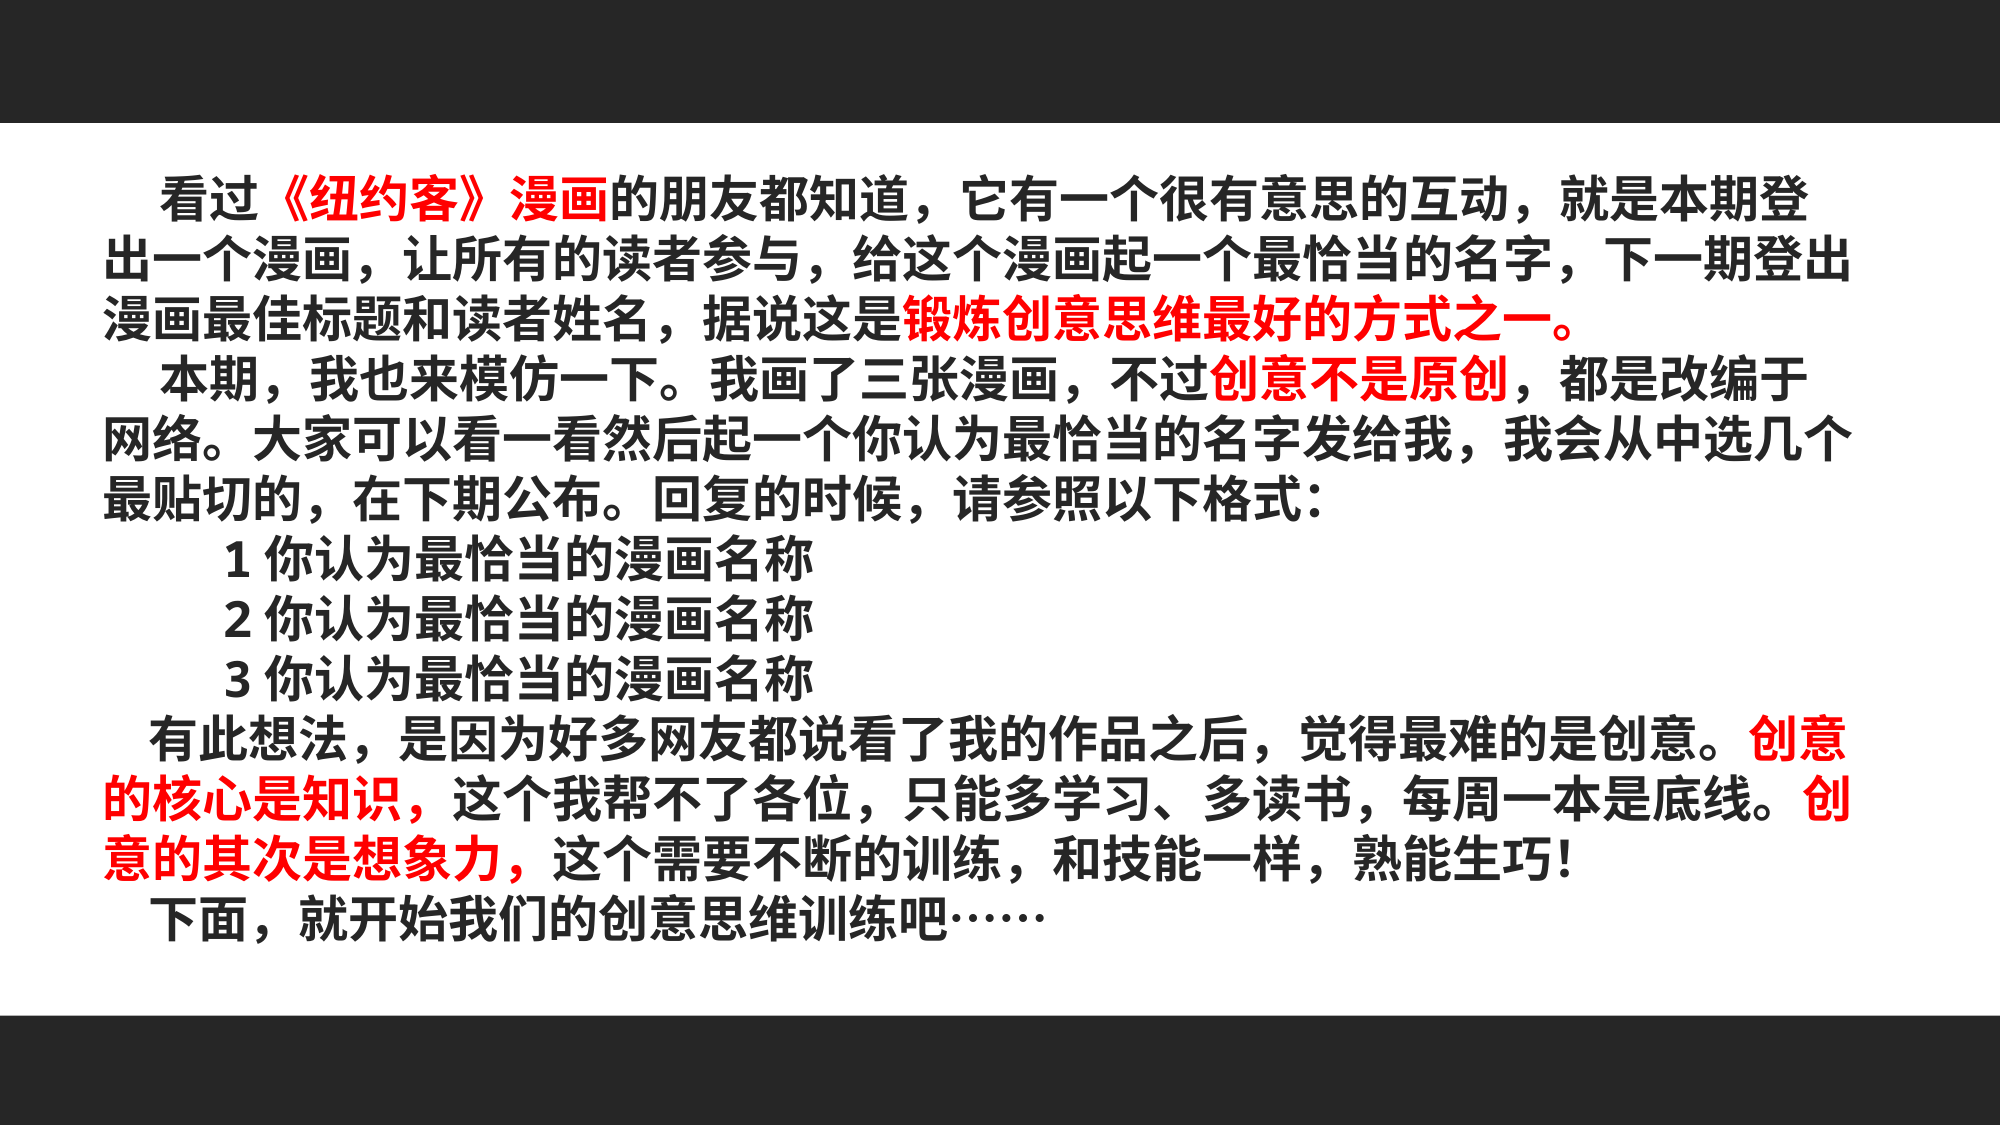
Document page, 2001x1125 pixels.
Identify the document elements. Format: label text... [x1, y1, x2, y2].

text_box [0, 0, 2000, 124]
text_box [0, 1015, 2000, 1125]
text_box 看过《纽约客》漫画的朋友都知道，它有一个很有意思的互动，就是本期登出一个漫画，让所有的读者参与，给这个漫画起一个最恰当的名字，下一期登出漫画最佳标题和读者姓名，据说这是锻炼创意思维最好的方式之一。 本期，我也来模仿一下。我画了三张漫画，不过创意不是原创，都是改编于网络。大家可以看一看然后起一个你认为最恰当的名字发给我，我会从中选几个最贴切的，在下期公布。回复的时候，请参照以下格式： 1你认为最恰当的漫画名称 2你认为最恰当的漫画名称 3你认为最恰当的漫画名称 有此想法，是因为好多网友都说看了我的作品之后，觉得最难的是创意。创意的核心是知识，这个我帮不了各位，只能多学习、多读书，每周一本是底线。创意的其次是想象力，这个需要不断的训练，和技能一样，熟能生巧！ 下面，就开始我们的创意思维训练吧…… [87, 160, 1873, 956]
